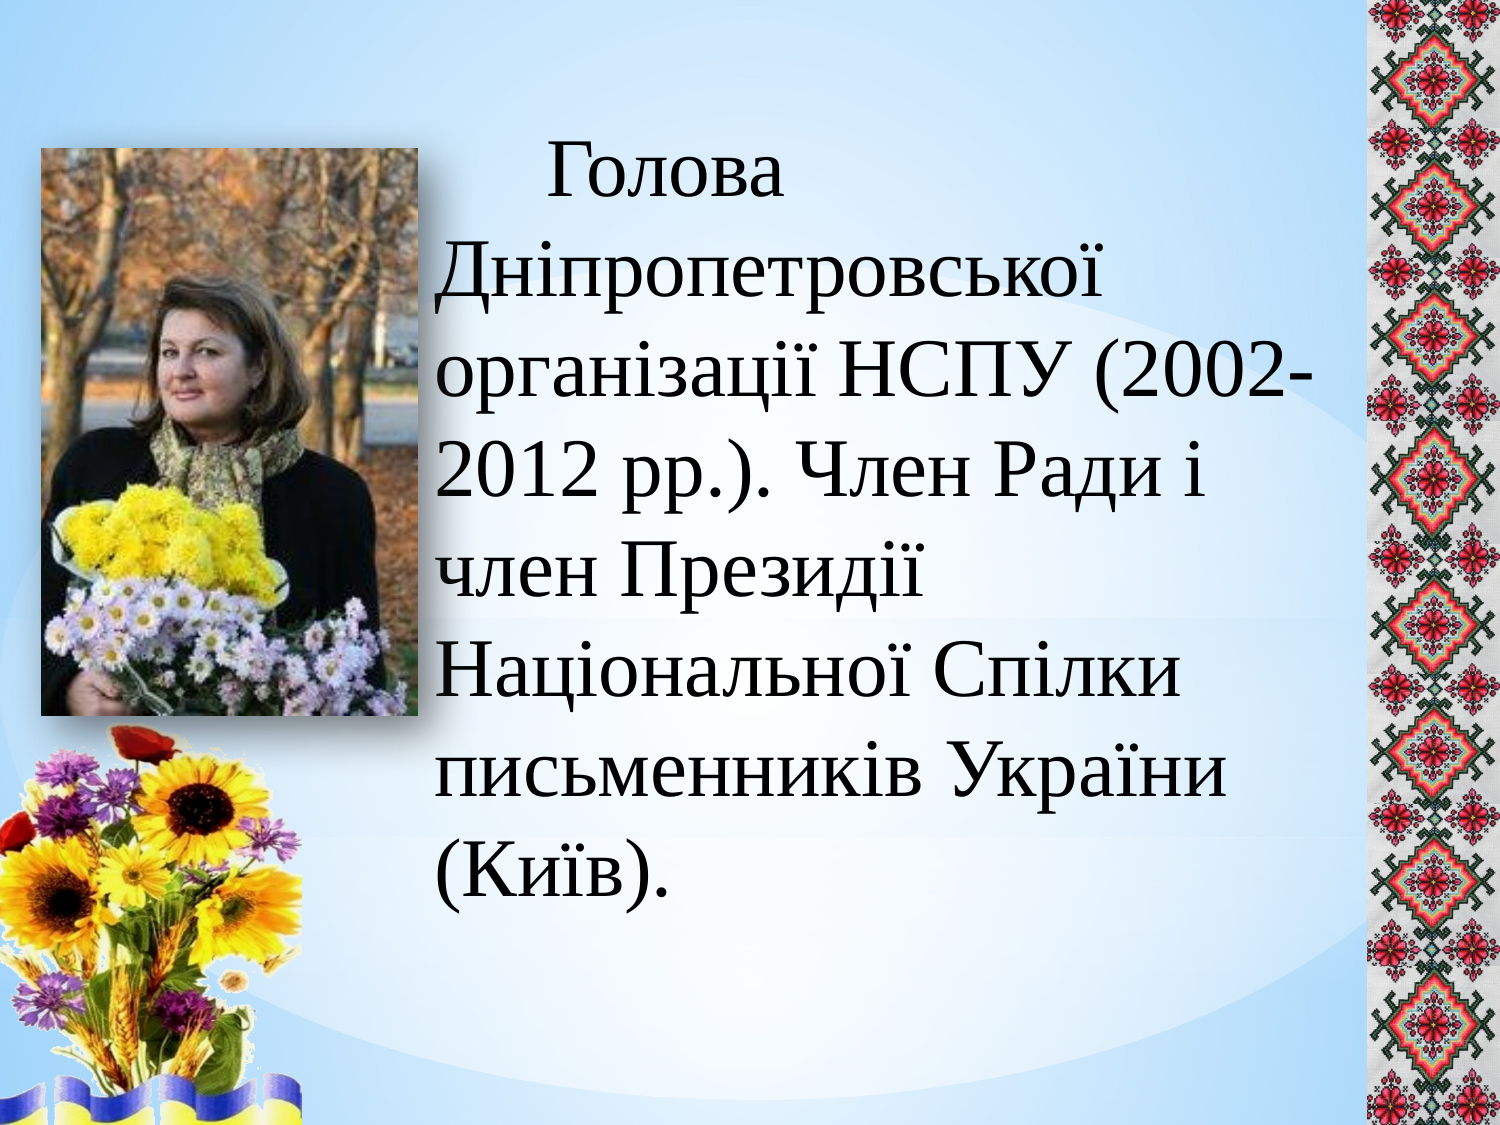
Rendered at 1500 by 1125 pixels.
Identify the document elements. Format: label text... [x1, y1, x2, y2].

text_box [1366, 544, 1500, 1125]
picture [0, 723, 302, 1125]
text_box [1366, 0, 1500, 544]
text_box Голова Дніпропетровської організації НСПУ (2002-2012 рр.). Член Ради і член Президії Національної Спілки письменників України (Київ). [419, 105, 1360, 921]
picture [41, 148, 418, 717]
